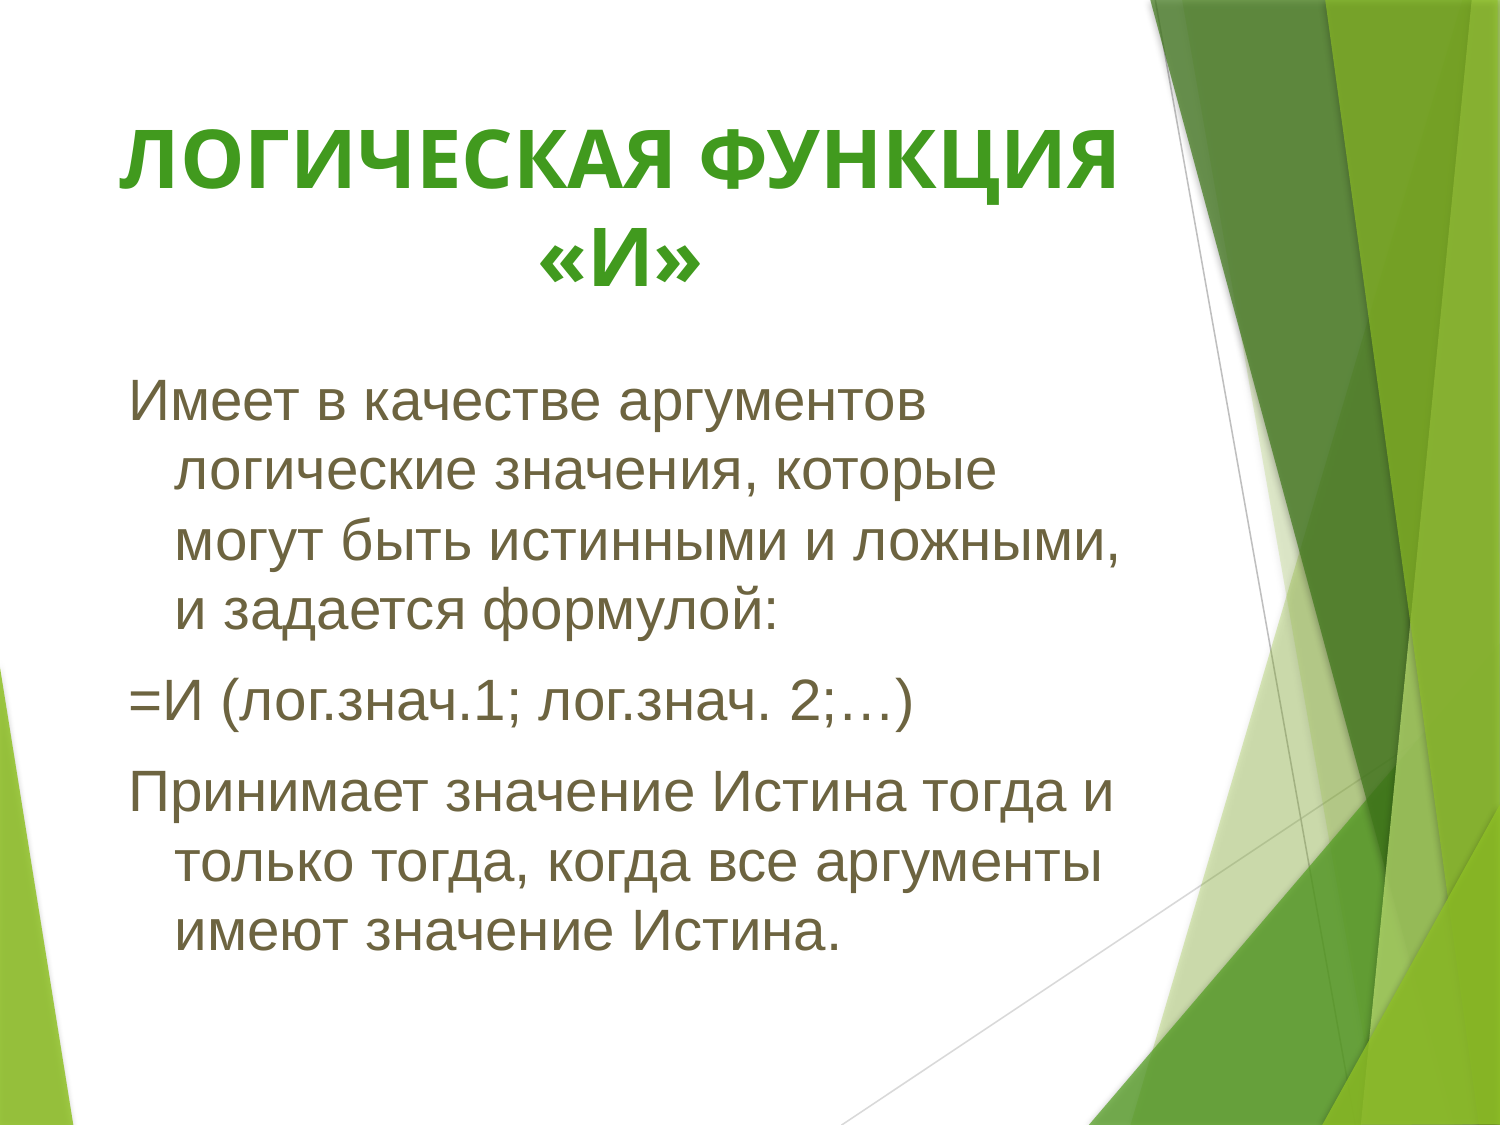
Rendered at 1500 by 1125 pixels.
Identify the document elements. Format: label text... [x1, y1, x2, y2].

list Имеет в качестве аргументов логические значения, которые могут быть истинными и ложными, и задается формулой: =И (лог.знач.1; лог.знач. 2;…) Принимает значение Истина тогда и только тогда, когда все аргументы имеют значение Истина. [99, 354, 1142, 992]
title ЛОГИЧЕСКАЯ ФУНКЦИЯ «И» [99, 99, 1142, 317]
